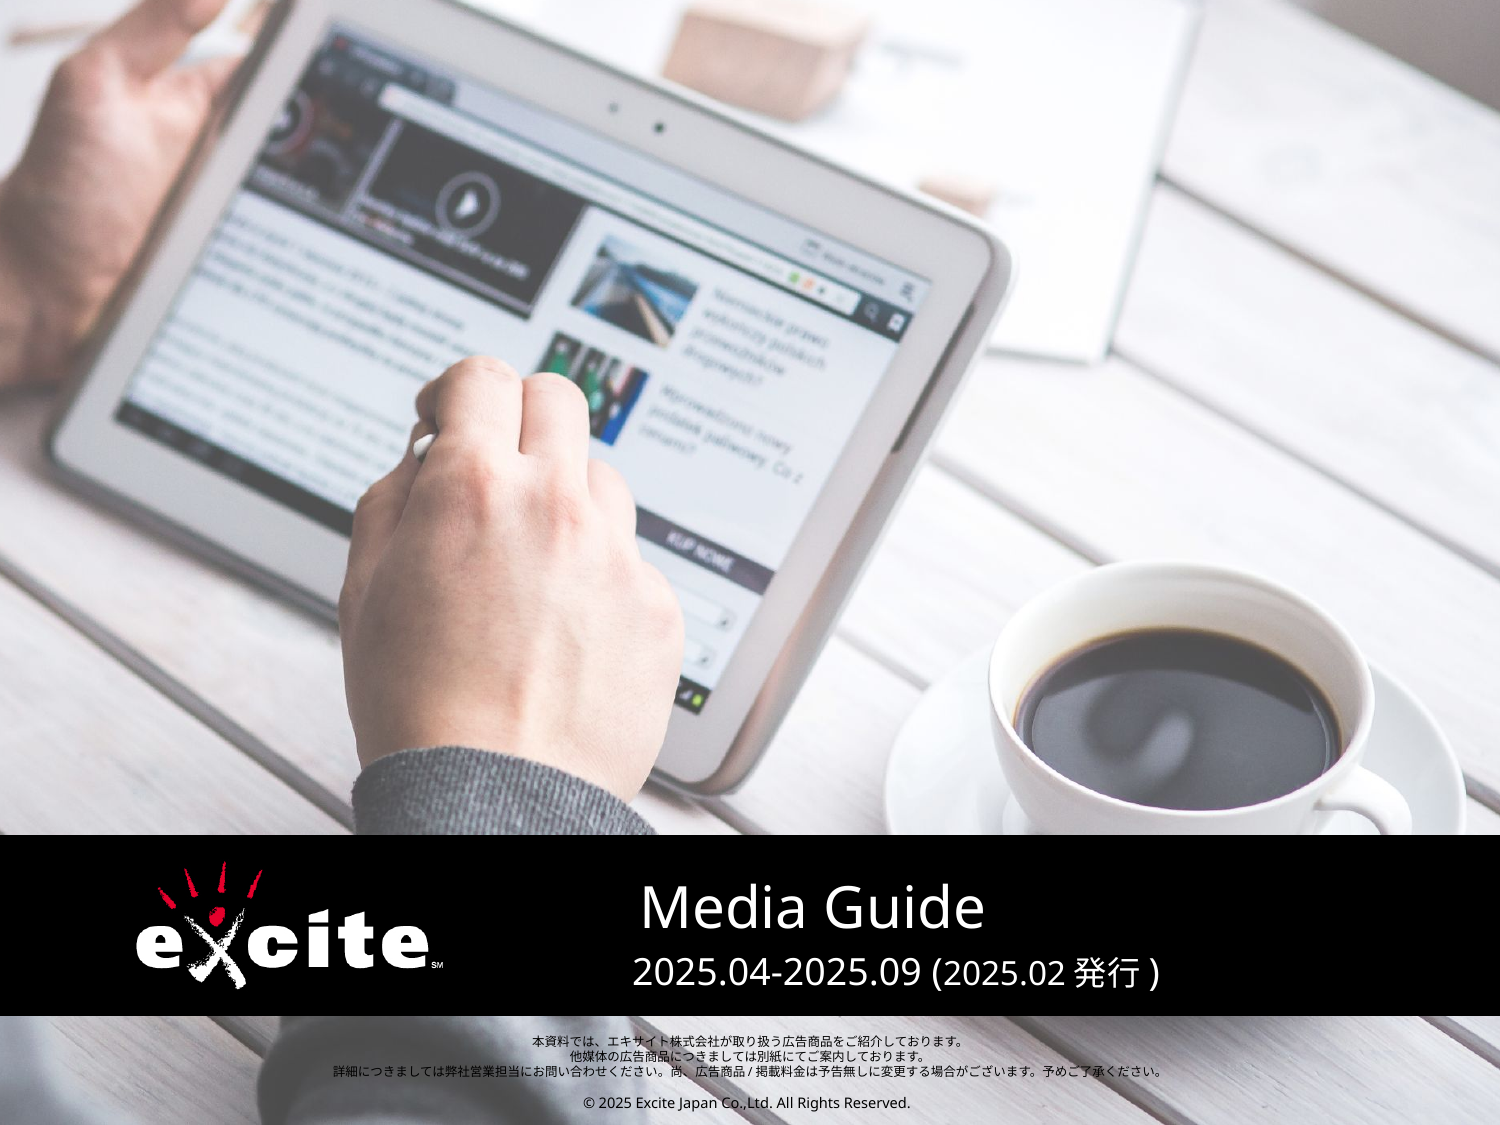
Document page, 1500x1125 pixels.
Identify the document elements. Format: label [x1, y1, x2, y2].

picture [0, 1047, 1500, 1125]
text_box [0, 835, 1500, 1047]
picture [0, 0, 1500, 835]
